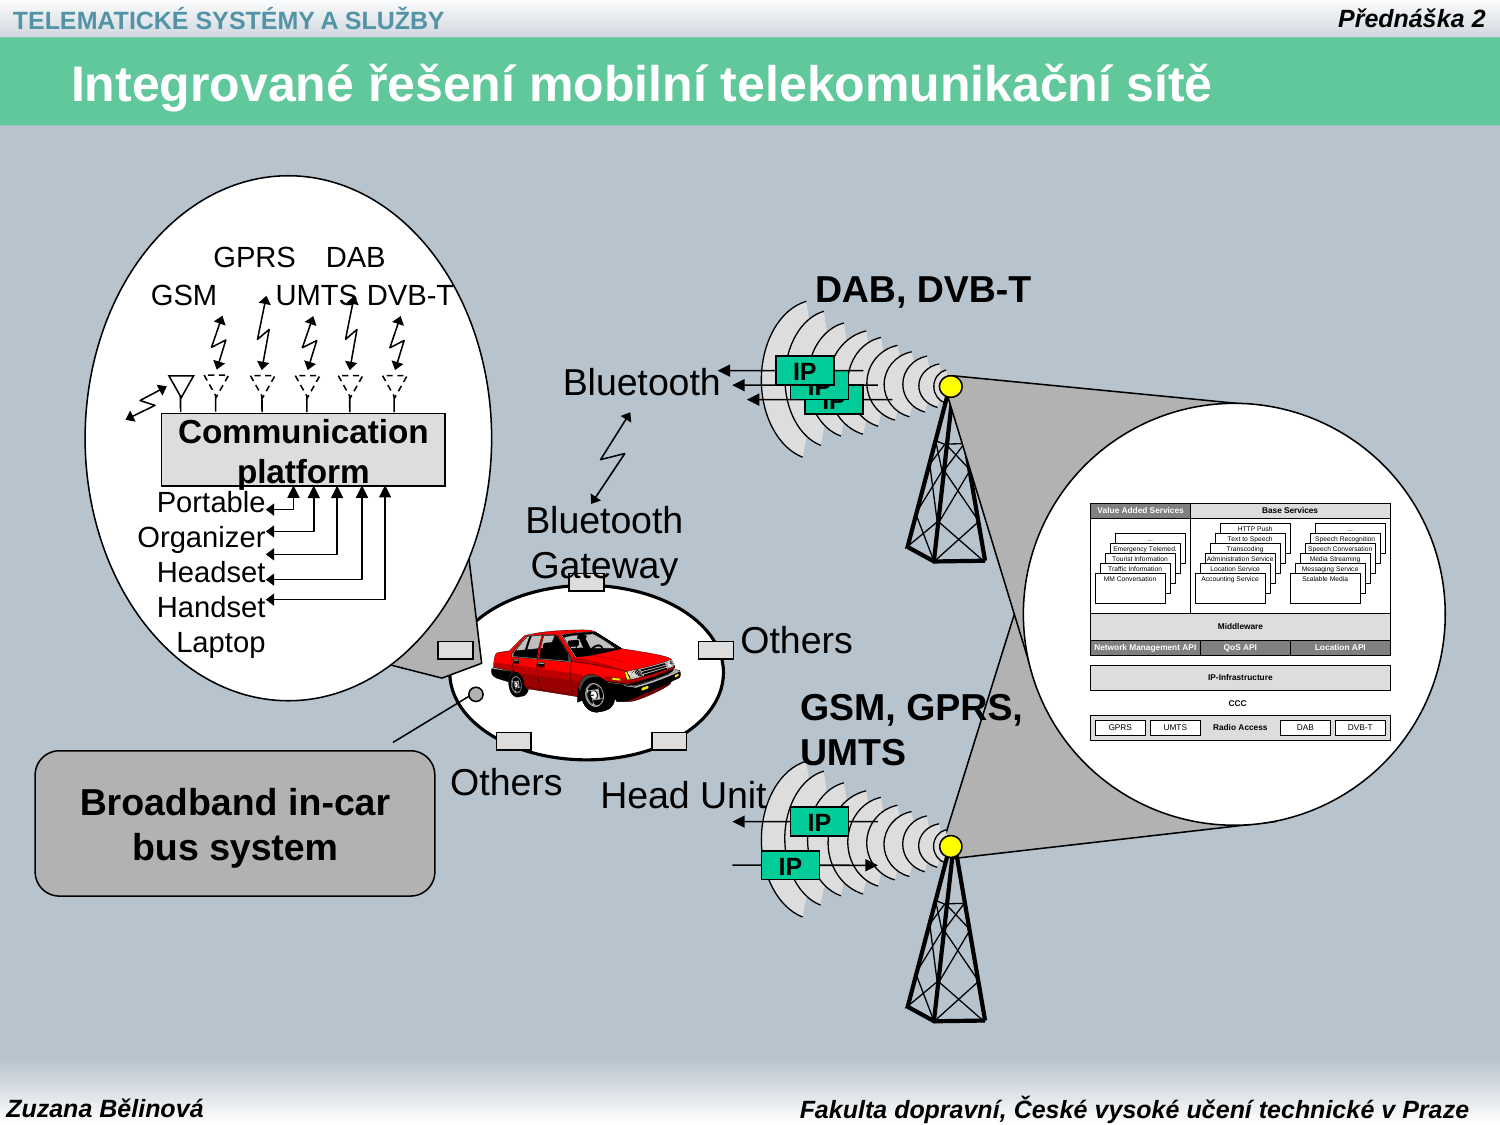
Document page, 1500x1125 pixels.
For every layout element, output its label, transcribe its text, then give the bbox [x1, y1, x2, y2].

text_box [211, 319, 226, 370]
text_box [187, 337, 492, 701]
text_box DAB, DVB-T [800, 257, 1047, 317]
text_box [265, 485, 344, 561]
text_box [761, 301, 950, 458]
text_box [302, 319, 317, 371]
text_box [351, 268, 470, 413]
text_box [168, 375, 194, 413]
text_box GPRS [198, 231, 311, 281]
text_box [698, 641, 725, 660]
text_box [717, 355, 864, 386]
text_box [265, 485, 320, 538]
text_box [1023, 403, 1446, 826]
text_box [203, 374, 229, 412]
text_box Head Unit [585, 763, 757, 823]
text_box [991, 697, 1237, 855]
text_box [265, 485, 300, 516]
text_box [449, 593, 724, 760]
text_box Bluetooth Gateway [510, 488, 699, 593]
text_box [590, 412, 632, 504]
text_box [746, 384, 893, 415]
text_box [85, 175, 443, 590]
text_box Broadband in-car bus system [35, 750, 435, 897]
text_box [265, 485, 369, 586]
text_box [257, 319, 270, 371]
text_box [906, 381, 986, 563]
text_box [732, 850, 879, 880]
text_box [957, 376, 1234, 653]
text_box Portable Organizer Headset Handset Laptop [122, 475, 281, 666]
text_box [250, 375, 276, 413]
picture [490, 627, 682, 714]
text_box DAB [311, 231, 401, 281]
text_box Others [725, 608, 868, 668]
title Integrované řešení mobilní telekomunikační sítě [0, 37, 1500, 126]
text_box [732, 806, 879, 837]
picture [1087, 475, 1394, 745]
text_box [995, 615, 1032, 675]
text_box GSM, GPRS, UMTS [785, 675, 1039, 781]
text_box [496, 732, 532, 750]
text_box Communication platform [161, 413, 446, 487]
text_box UMTS [260, 268, 346, 319]
text_box Others [435, 750, 578, 811]
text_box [761, 760, 986, 1024]
text_box [651, 732, 687, 750]
text_box GSM [136, 268, 233, 319]
text_box [265, 485, 392, 606]
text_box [732, 370, 879, 400]
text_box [338, 375, 346, 413]
text_box [468, 687, 484, 702]
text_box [295, 375, 321, 413]
text_box Bluetooth [548, 350, 736, 411]
text_box [391, 559, 482, 679]
text_box [125, 384, 163, 422]
text_box [438, 641, 473, 660]
